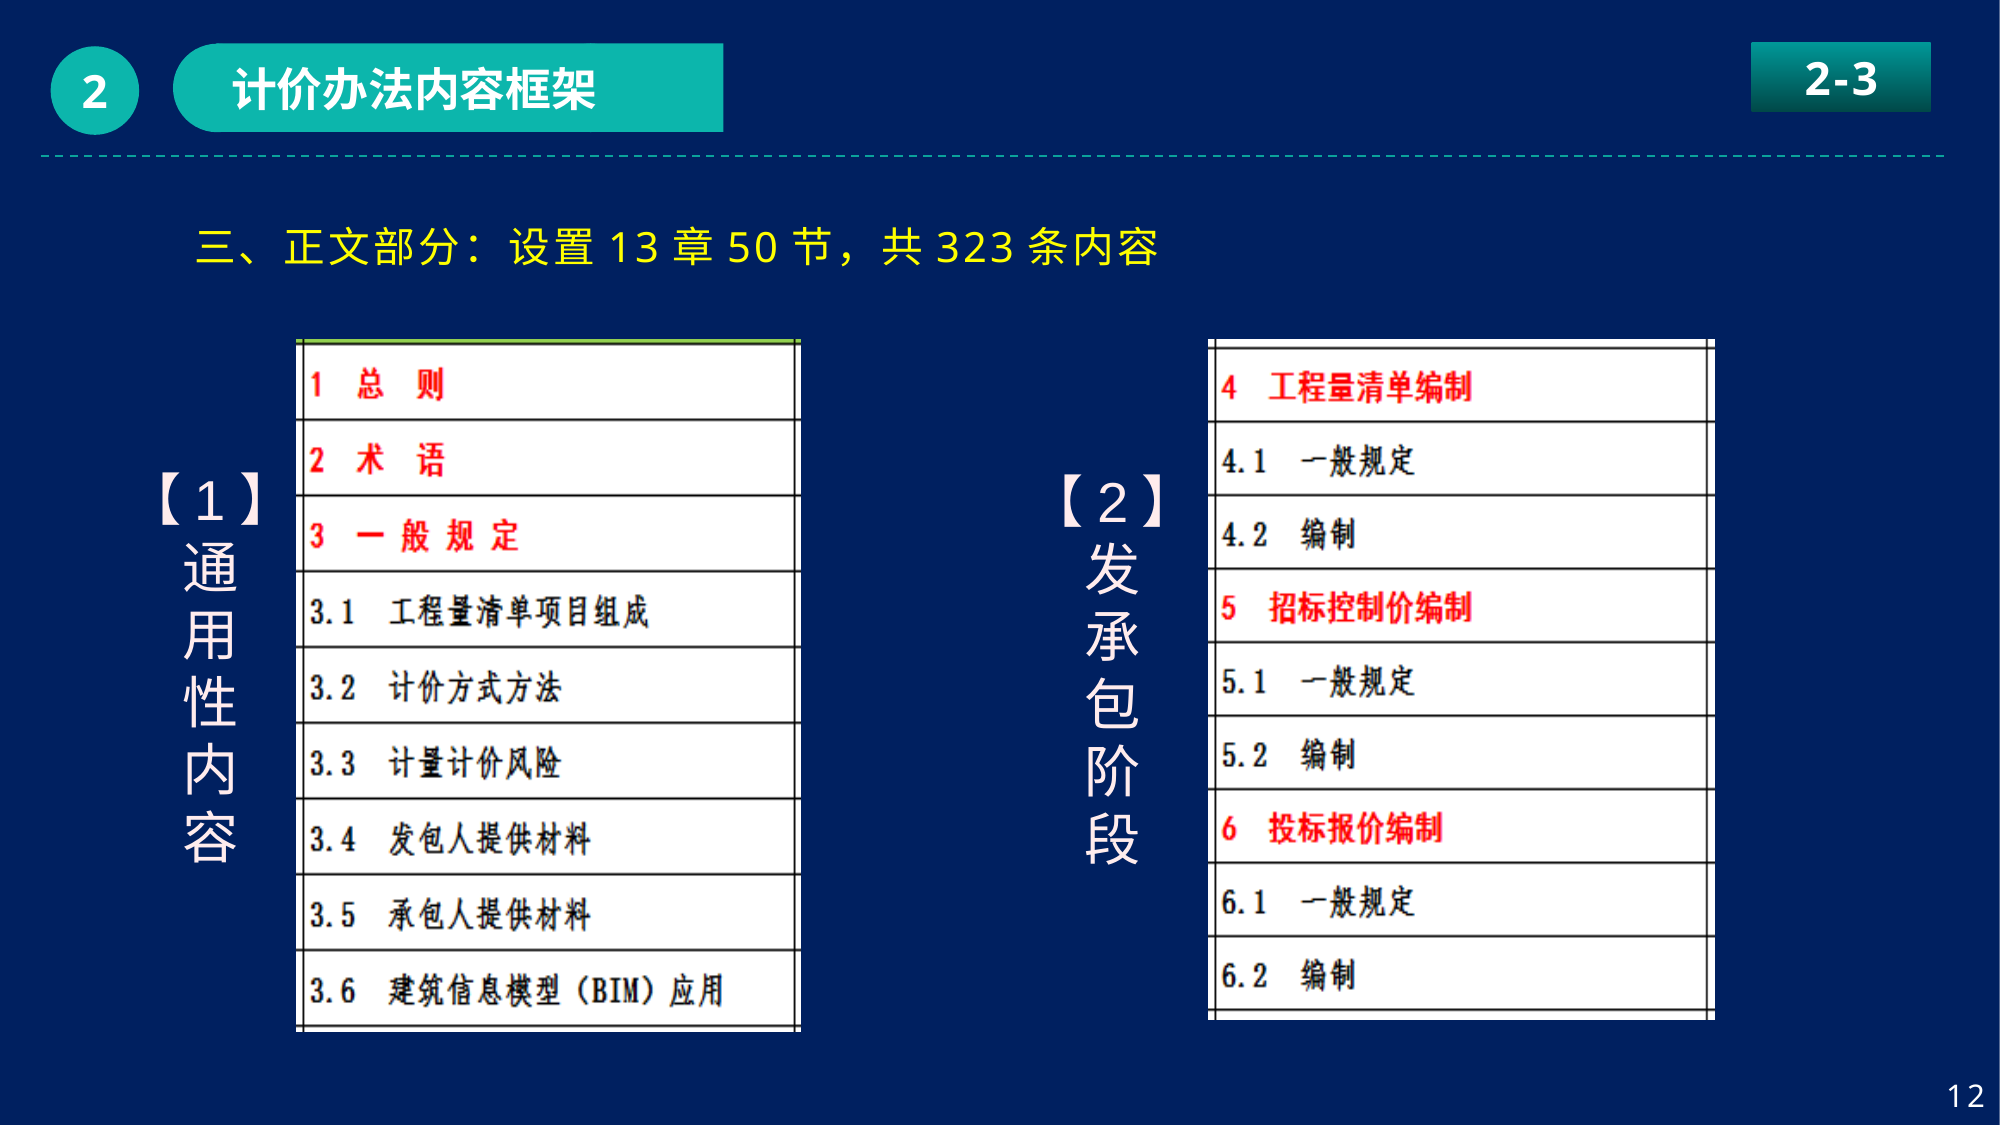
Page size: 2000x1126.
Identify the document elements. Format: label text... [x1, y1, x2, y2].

picture [1208, 339, 1715, 1020]
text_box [40, 43, 1950, 157]
text_box 三、正文部分：设置13章50节，共323条内容 [179, 164, 1797, 279]
text_box 【2】 发 承 包 阶 段 [1012, 458, 1208, 879]
text_box 12 [1905, 1065, 2000, 1126]
text_box 【1】 通 用 性 内 容 [110, 457, 296, 877]
picture [296, 339, 801, 1032]
